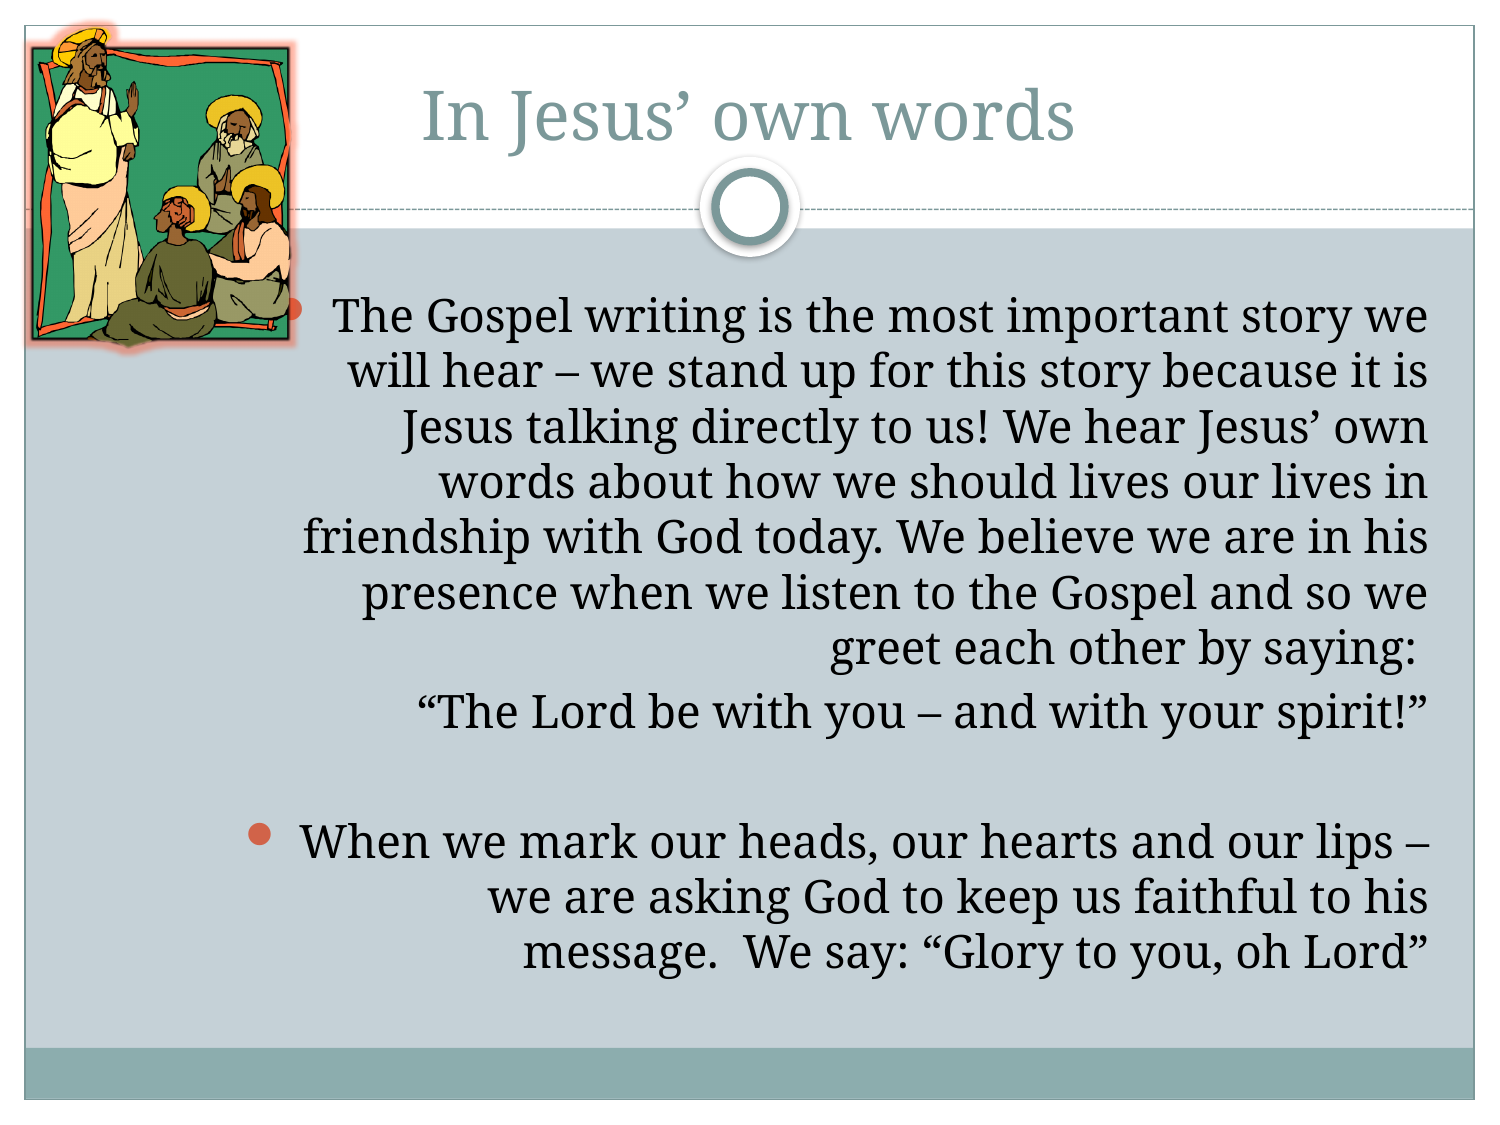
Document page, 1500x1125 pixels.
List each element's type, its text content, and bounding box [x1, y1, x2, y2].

title In Jesus’ own words [297, 37, 1450, 162]
picture [29, 25, 293, 351]
list The Gospel writing is the most important story we will hear – we stand up for this story because it is Jesus talking directly to us! We hear Jesus’ own words about how we should lives our lives in friendship with God today. We believe we are in his presence when we listen to the Gospel and so we greet each other by saying: “The Lord be with you – and with your spirit!” When we mark our heads, our hearts and our lips – we are asking God to keep us faithful to his message. We say: “Glory to you, oh Lord” [230, 278, 1445, 1001]
